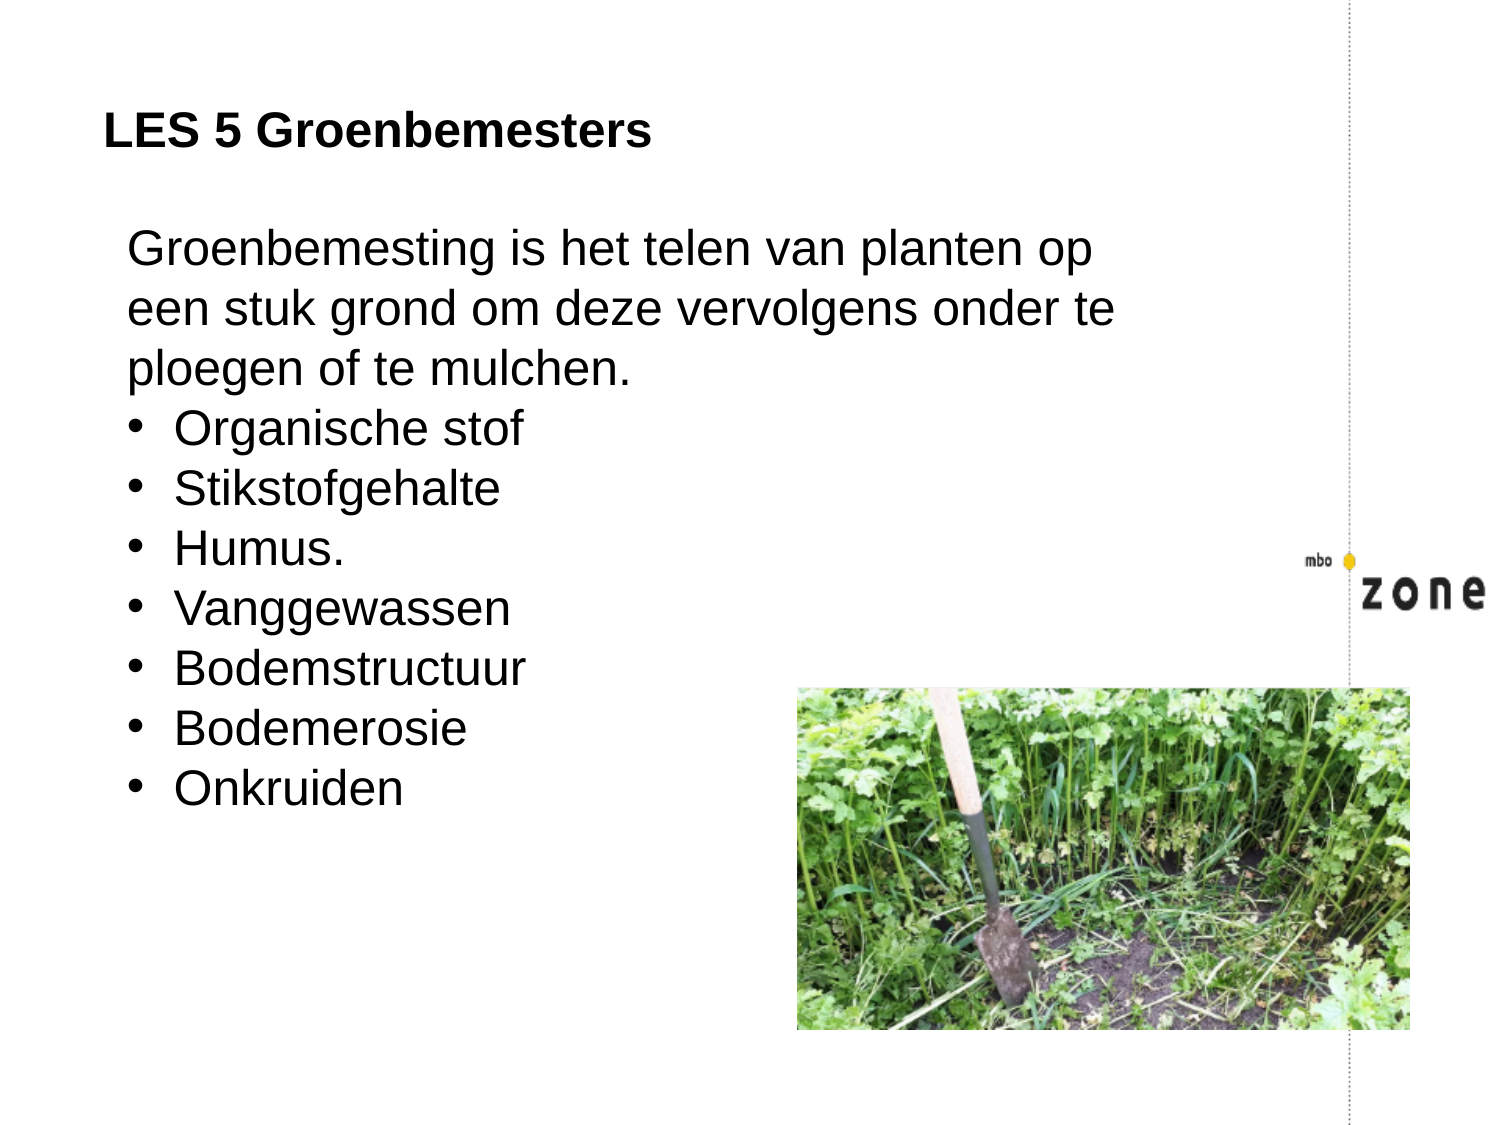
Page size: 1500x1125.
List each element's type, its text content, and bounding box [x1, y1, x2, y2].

picture [797, 0, 1500, 1125]
text_box Groenbemesting is het telen van planten op een stuk grond om deze vervolgens onder te ploegen of te mulchen. Organische stof Stikstofgehalte Humus. Vanggewassen Bodemstructuur Bodemerosie Onkruiden [112, 208, 1164, 823]
text_box LES 5 Groenbemesters [88, 89, 1187, 165]
